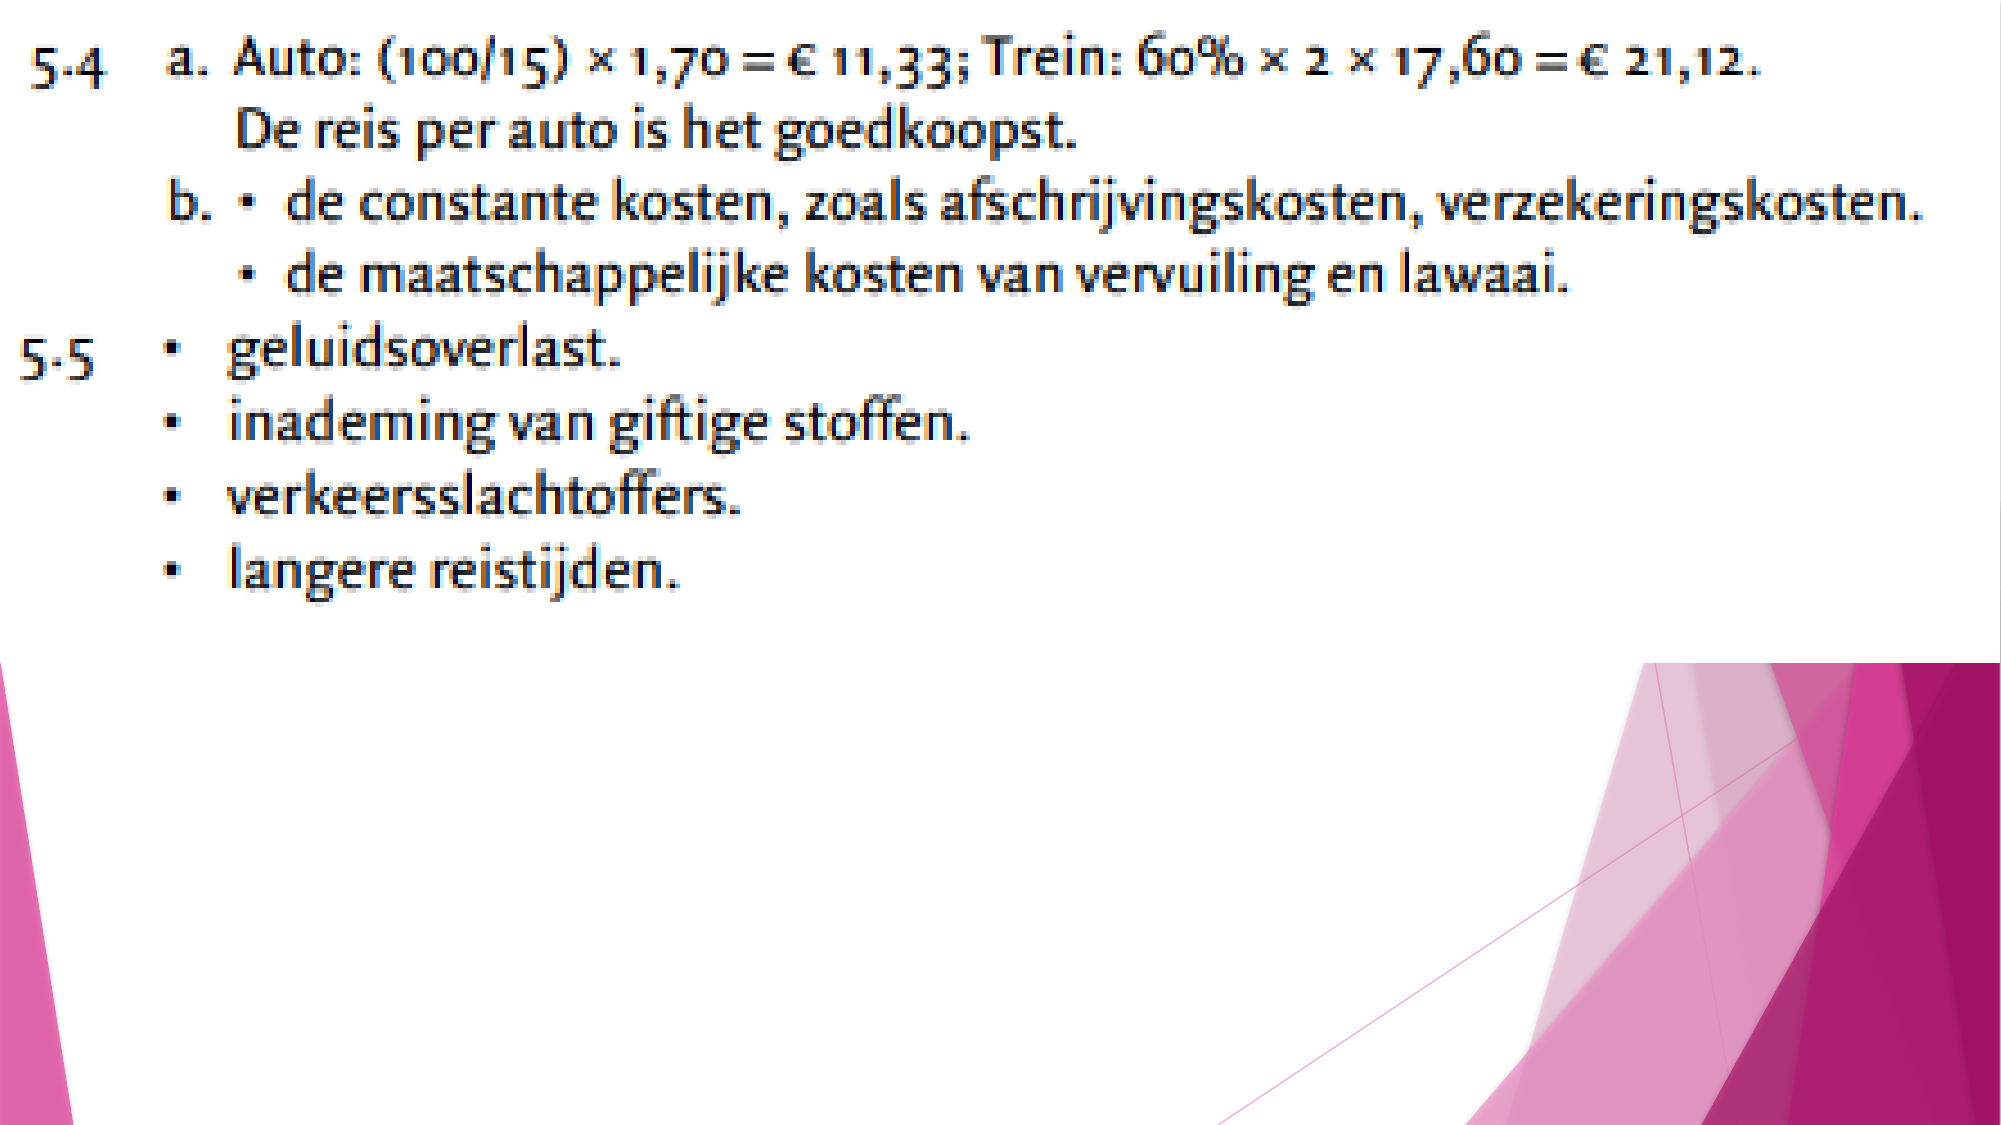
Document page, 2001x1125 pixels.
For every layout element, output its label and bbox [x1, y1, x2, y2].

picture [0, 0, 2000, 664]
